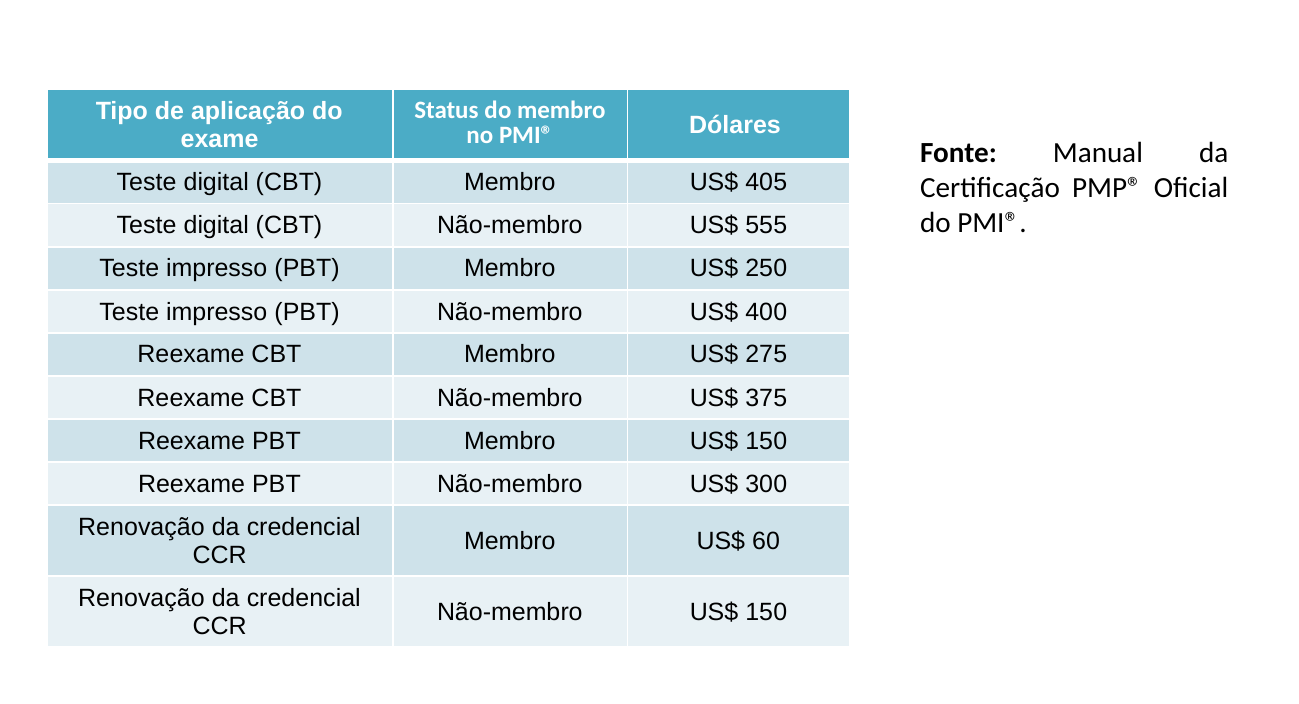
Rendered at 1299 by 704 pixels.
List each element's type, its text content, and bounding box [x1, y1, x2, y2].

table_cell US$ 275 [628, 334, 849, 375]
table_cell Reexame PBT [48, 420, 392, 461]
table_cell US$ 150 [628, 577, 849, 646]
table_header Tipo de aplicação do exame [48, 90, 392, 158]
table_cell Membro [394, 163, 627, 203]
text_box Fonte: Manual da Certificação PMP® Oficial do PMI®. [908, 127, 1240, 317]
table_cell US$ 400 [628, 291, 849, 332]
table_cell US$ 405 [628, 163, 849, 203]
table_cell US$ 60 [628, 506, 849, 575]
table_cell Não-membro [394, 577, 627, 646]
table_header Dólares [628, 90, 849, 158]
table_cell Membro [394, 334, 627, 375]
table_cell Membro [394, 506, 627, 575]
table_cell Não-membro [394, 291, 627, 332]
table_cell Teste digital (CBT) [48, 204, 392, 246]
table_cell Renovação da credencial CCR [48, 577, 392, 646]
table_cell Reexame CBT [48, 377, 392, 418]
table_cell Reexame PBT [48, 463, 392, 504]
table_cell Não-membro [394, 463, 627, 504]
table_cell US$ 300 [628, 463, 849, 504]
table_cell Não-membro [394, 204, 627, 246]
table_cell Teste digital (CBT) [48, 163, 392, 203]
table_header Status do membro no PMI® [394, 90, 627, 158]
table_cell US$ 250 [628, 248, 849, 289]
table_cell Teste impresso (PBT) [48, 248, 392, 289]
table_cell Teste impresso (PBT) [48, 291, 392, 332]
table_cell Membro [394, 248, 627, 289]
table_cell US$ 150 [628, 420, 849, 461]
table_cell Membro [394, 420, 627, 461]
table_cell Não-membro [394, 377, 627, 418]
table_cell Reexame CBT [48, 334, 392, 375]
table_cell Renovação da credencial CCR [48, 506, 392, 575]
table_cell US$ 375 [628, 377, 849, 418]
table_cell US$ 555 [628, 204, 849, 246]
